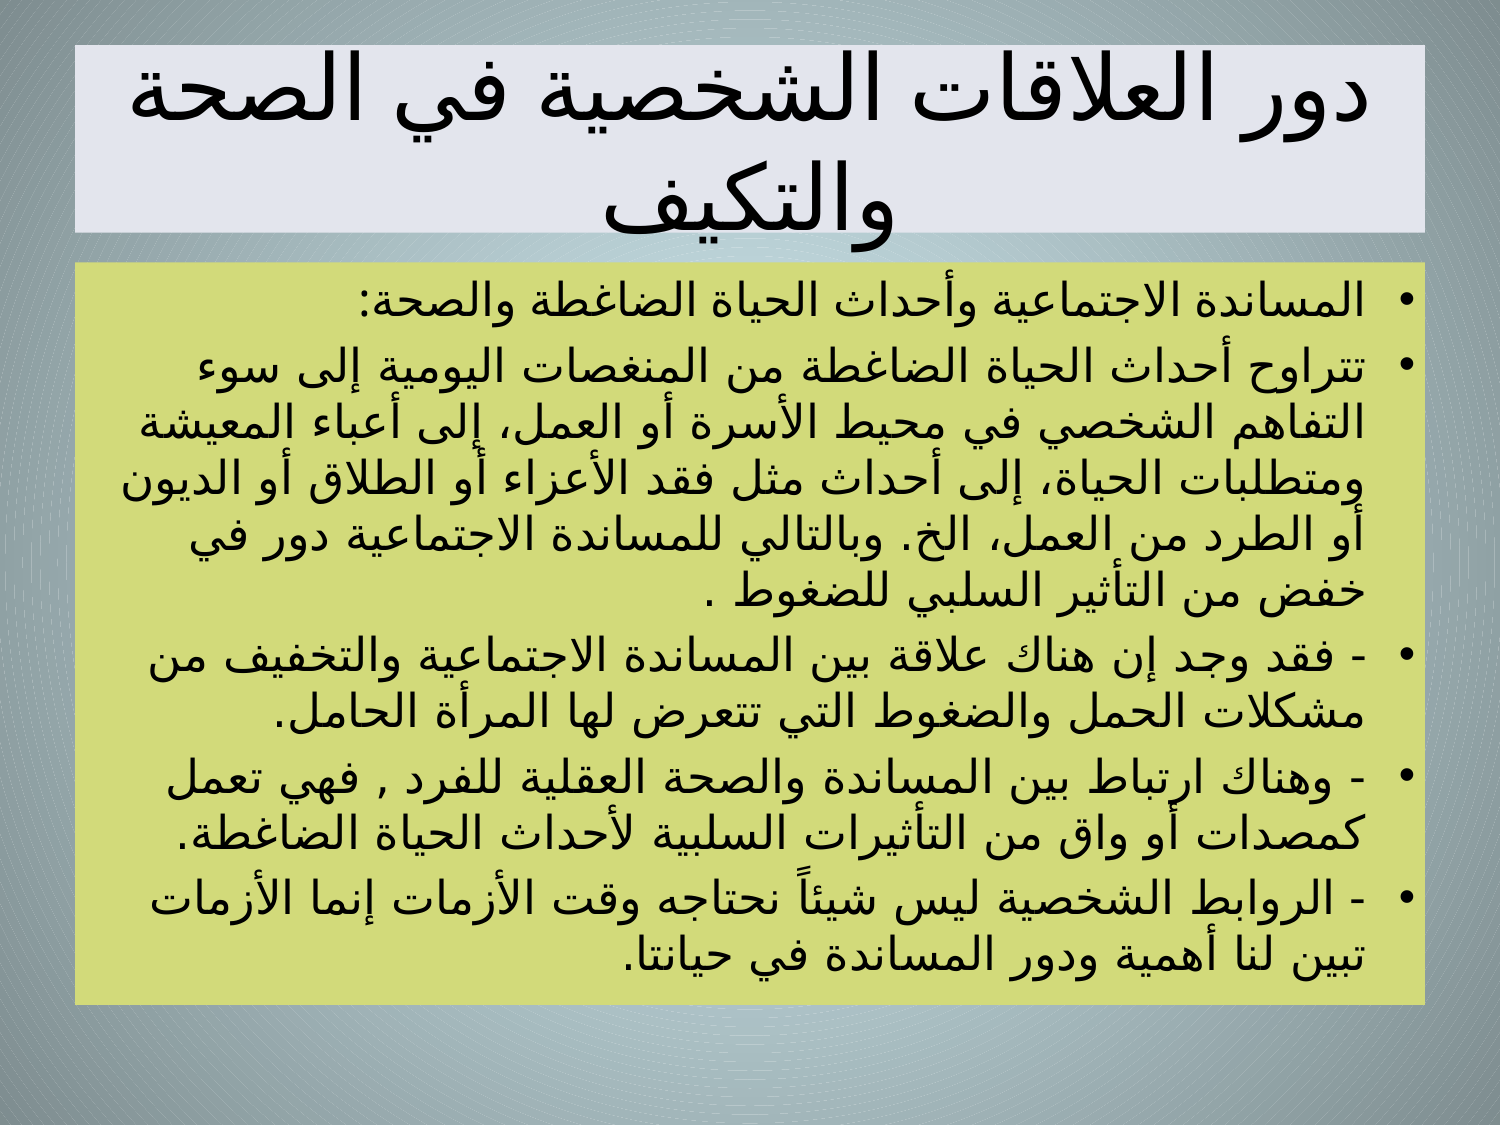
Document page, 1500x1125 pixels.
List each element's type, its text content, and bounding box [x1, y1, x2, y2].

title دور العلاقات الشخصية في الصحة والتكيف [75, 45, 1425, 233]
list المساندة الاجتماعية وأحداث الحياة الضاغطة والصحة: تتراوح أحداث الحياة الضاغطة من المنغصات اليومية إلى سوء التفاهم الشخصي في محيط الأسرة أو العمل، إلى أعباء المعيشة ومتطلبات الحياة، إلى أحداث مثل فقد الأعزاء أو الطلاق أو الديون أو الطرد من العمل، الخ. وبالتالي للمساندة الاجتماعية دور في خفض من التأثير السلبي للضغوط . - فقد وجد إن هناك علاقة بين المساندة الاجتماعية والتخفيف من مشكلات الحمل والضغوط التي تتعرض لها المرأة الحامل. - وهناك ارتباط بين المساندة والصحة العقلية للفرد , فهي تعمل كمصدات أو واق من التأثيرات السلبية لأحداث الحياة الضاغطة. - الروابط الشخصية ليس شيئاً نحتاجه وقت الأزمات إنما الأزمات تبين لنا أهمية ودور المساندة في حيانتا. [75, 262, 1425, 1005]
